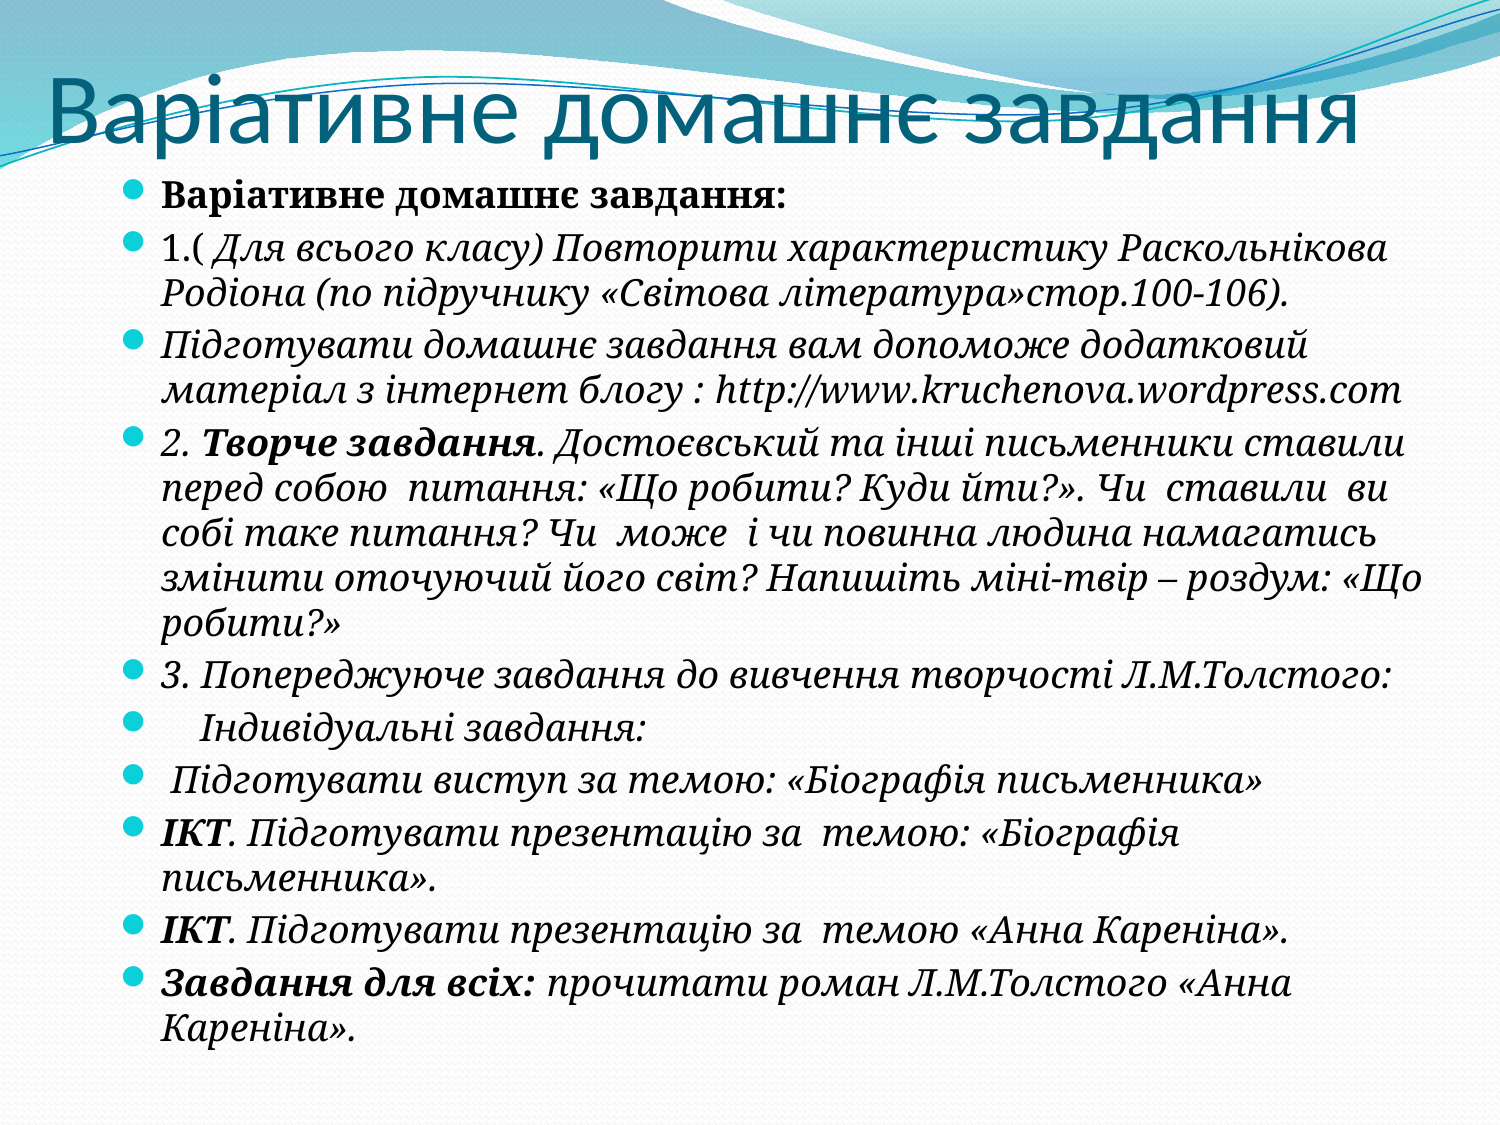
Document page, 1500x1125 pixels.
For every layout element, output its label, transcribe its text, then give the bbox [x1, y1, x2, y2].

list Варіативне домашнє завдання: 1.( Для всього класу) Повторити характеристику Раскольнікова Родіона (по підручнику «Світова література»стор.100-106). Підготувати домашнє завдання вам допоможе додатковий матеріал з інтернет блогу : http://www.kruchenova.wordpress.com 2. Творче завдання. Достоєвський та інші письменники ставили перед собою питання: «Що робити? Куди йти?». Чи ставили ви собі таке питання? Чи може і чи повинна людина намагатись змінити оточуючий його світ? Напишіть міні-твір – роздум: «Що робити?» 3. Попереджуюче завдання до вивчення творчості Л.М.Толстого: Індивідуальні завдання: Підготувати виступ за темою: «Біографія письменника» ІКТ. Підготувати презентацію за темою: «Біографія письменника». ІКТ. Підготувати презентацію за темою «Анна Кареніна». Завдання для всіх: прочитати роман Л.М.Толстого «Анна Кареніна». [105, 164, 1444, 1090]
title Варіативне домашнє завдання [46, 35, 1425, 164]
